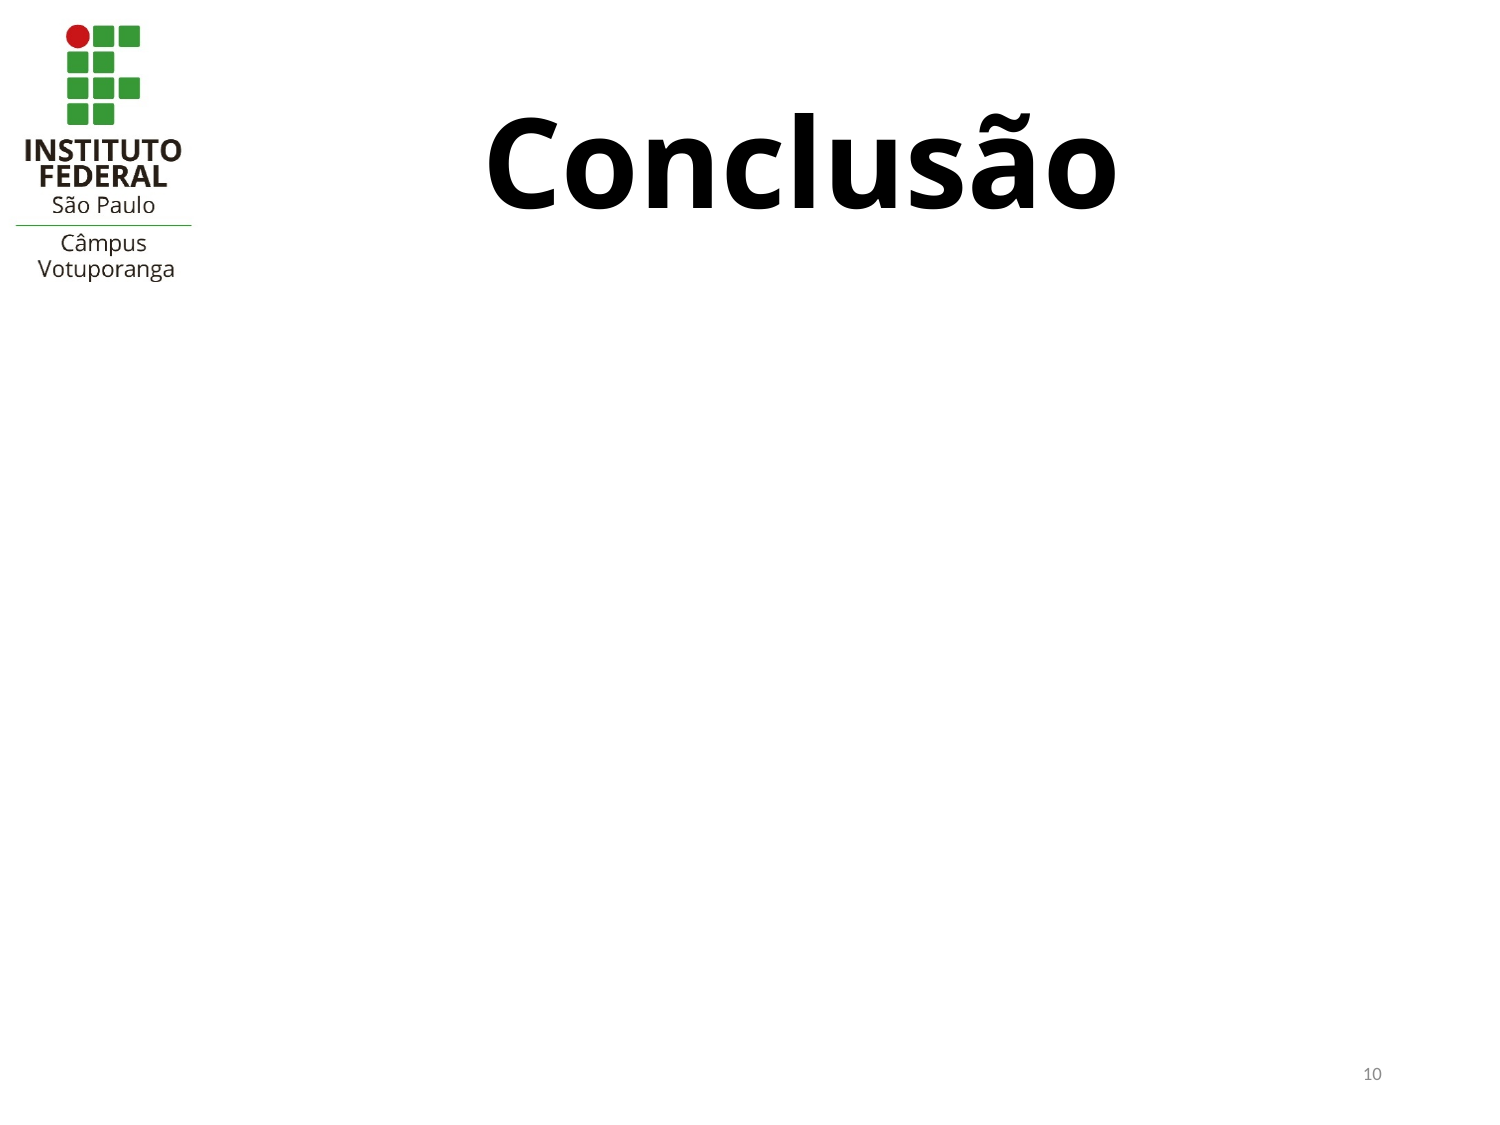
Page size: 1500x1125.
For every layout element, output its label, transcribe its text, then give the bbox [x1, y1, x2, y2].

slide_number 10 [1059, 1042, 1397, 1103]
title Conclusão [206, 59, 1397, 278]
picture [8, 16, 198, 289]
